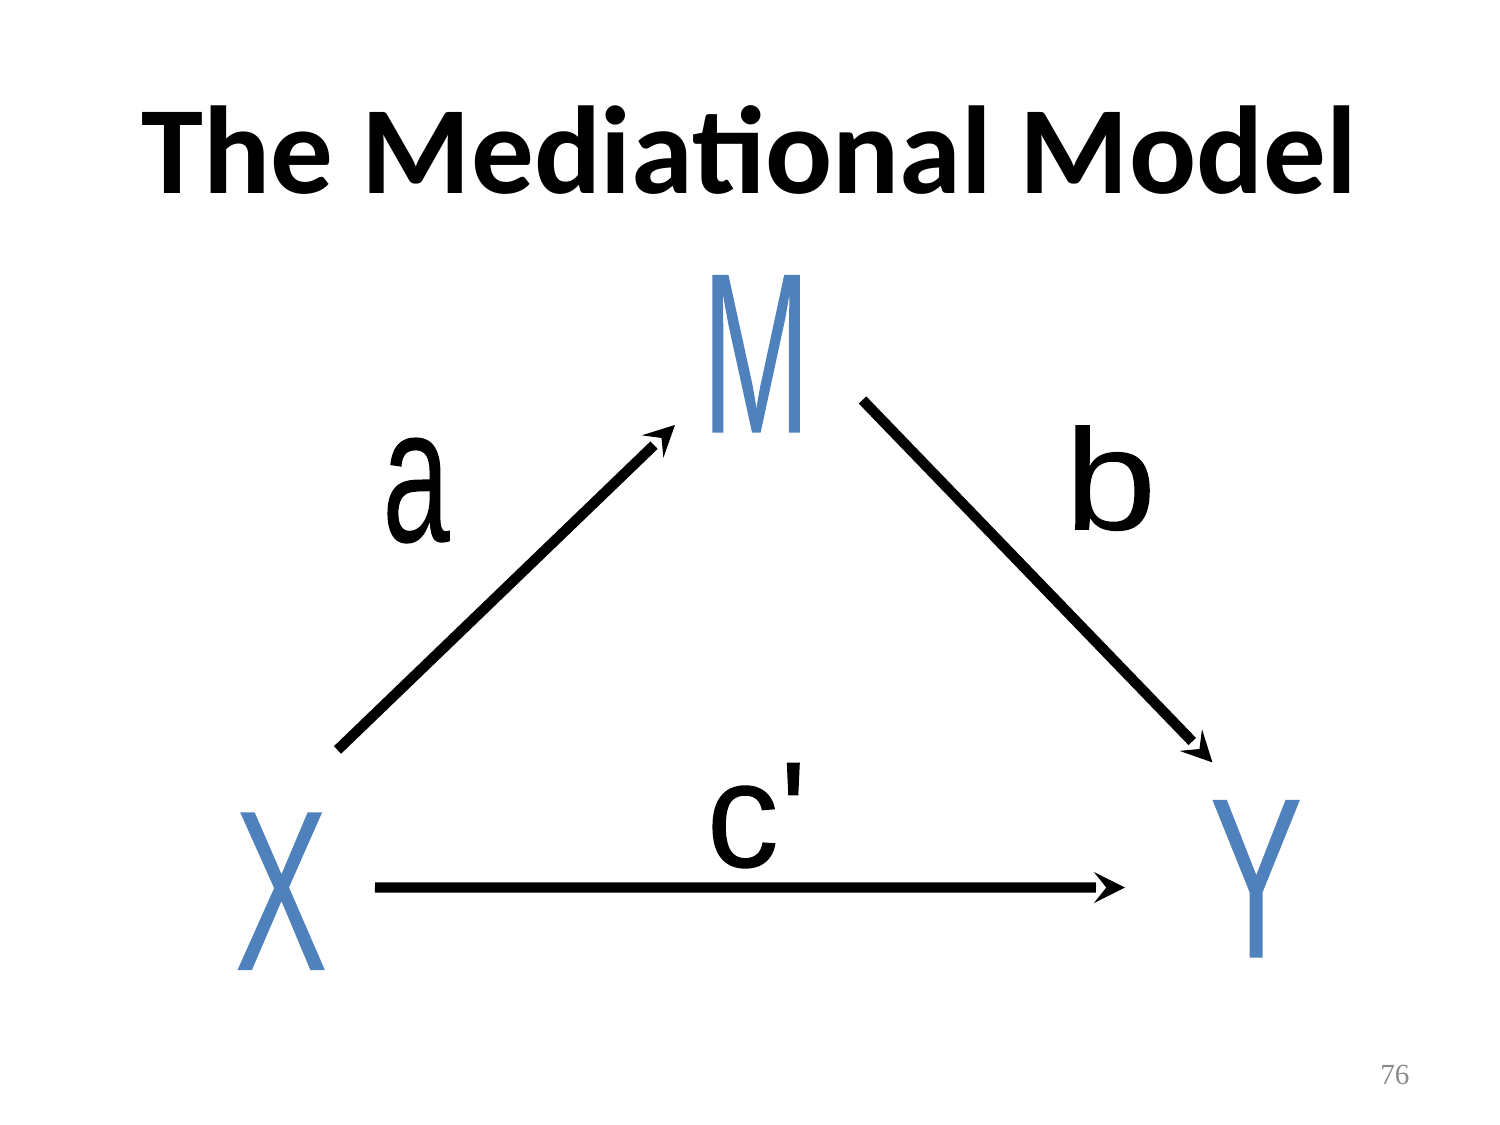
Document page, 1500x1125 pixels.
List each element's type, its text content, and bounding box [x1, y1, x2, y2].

title The Mediational Model [112, 50, 1388, 238]
slide_number 76 [1074, 1042, 1425, 1103]
text_box [1199, 749, 1213, 763]
text_box [1112, 881, 1126, 894]
text_box [661, 424, 676, 439]
